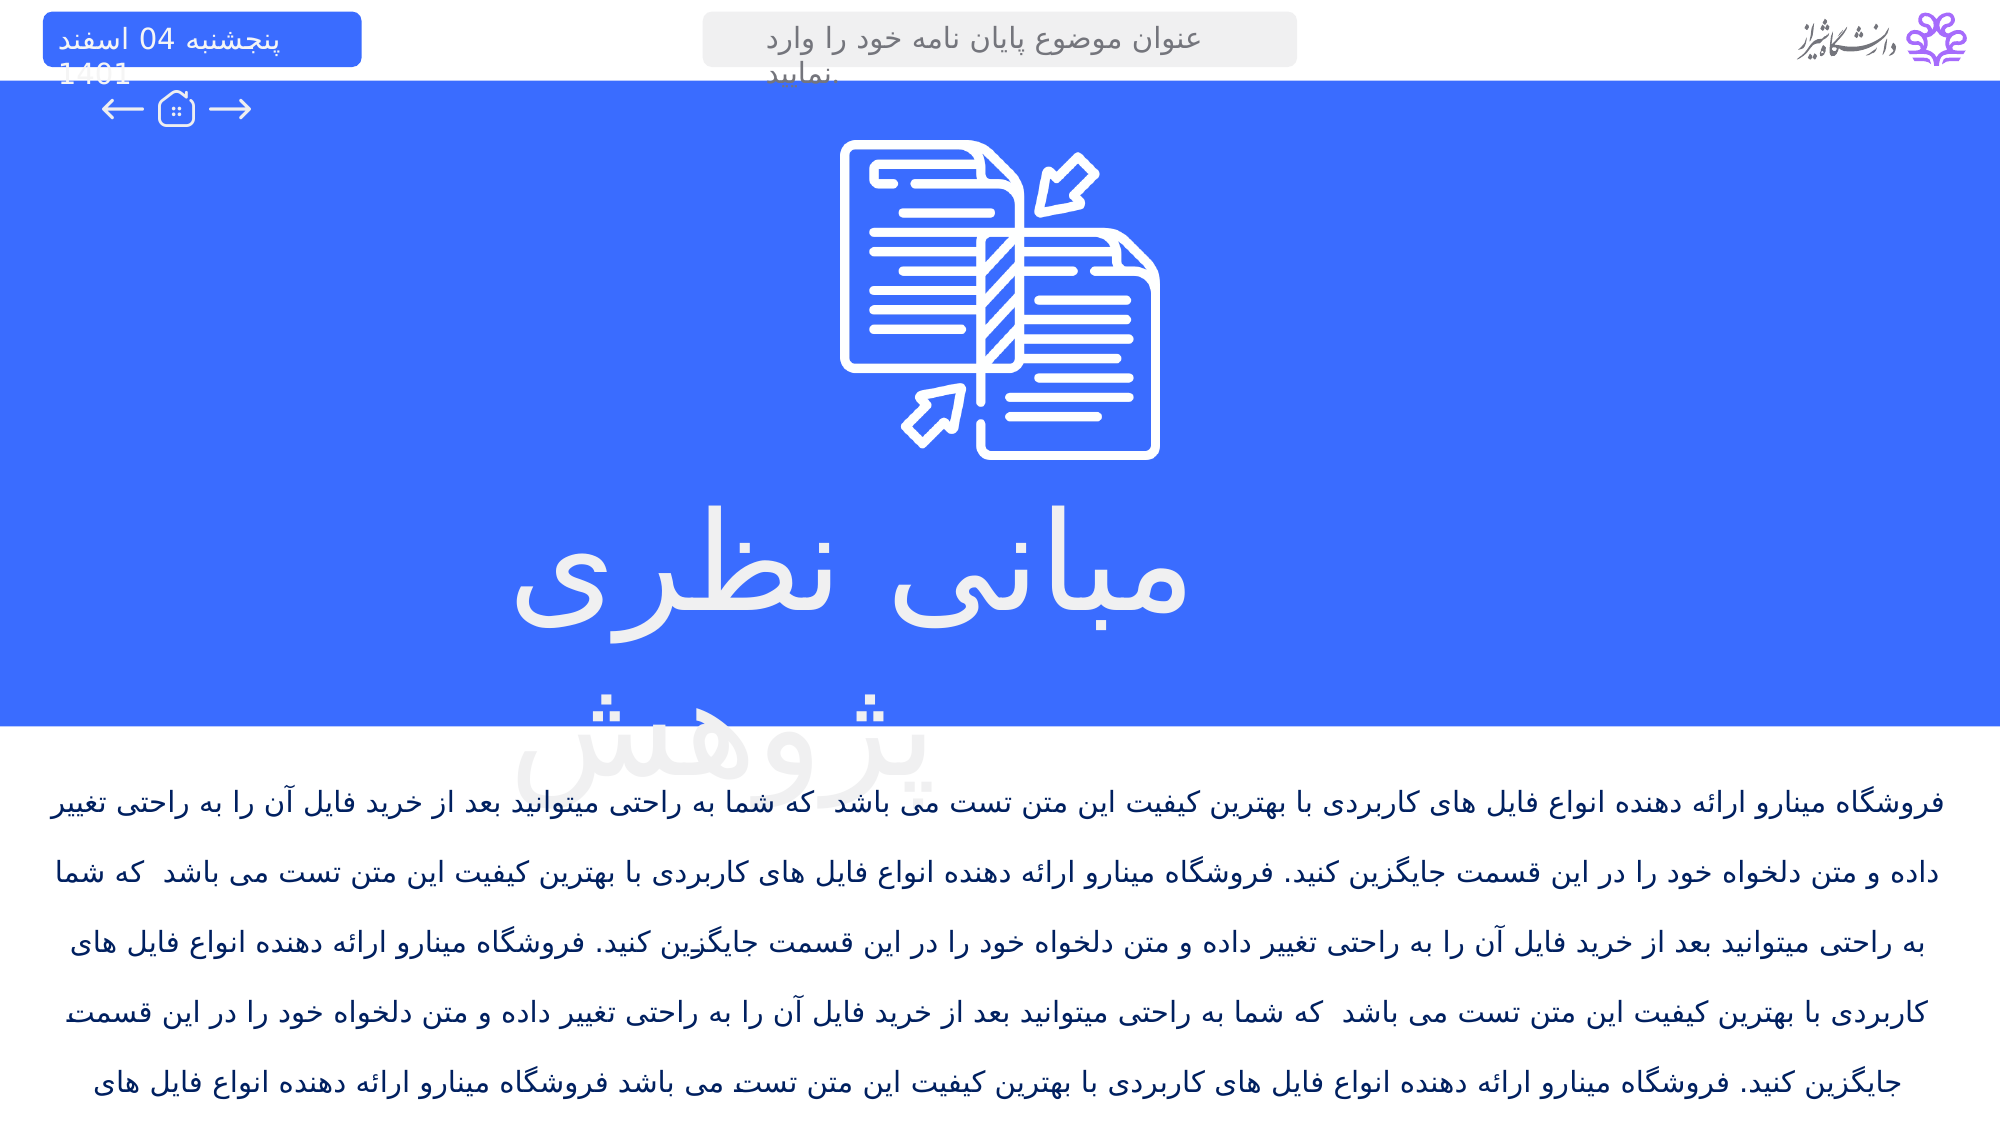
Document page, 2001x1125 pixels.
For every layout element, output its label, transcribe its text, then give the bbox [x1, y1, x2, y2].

picture [158, 90, 195, 127]
text_box فروشگاه مینارو ارائه دهنده انواع فایل های کاربردی با بهترین کیفیت این متن تست می باشد که شما به راحتی میتوانید بعد از خرید فایل آن را به راحتی تغییر داده و متن دلخواه خود را در این قسمت جایگزین کنید. فروشگاه مینارو ارائه دهنده انواع فایل های کاربردی با بهترین کیفیت این متن تست می باشد که شما به راحتی میتوانید بعد از خرید فایل آن را به راحتی تغییر داده و متن دلخواه خود را در این قسمت جایگزین کنید. فروشگاه مینارو ارائه دهنده انواع فایل های کاربردی با بهترین کیفیت این متن تست می باشد که شما به راحتی میتوانید بعد از خرید فایل آن را به راحتی تغییر داده و متن دلخواه خود را در این قسمت جایگزین کنید. فروشگاه مینارو ارائه دهنده انواع فایل های کاربردی با بهترین کیفیت این متن تست می باشد فروشگاه مینارو ارائه دهنده انواع فایل های کاربردی با بهترین کیفیت این متن تست می باشد [28, 741, 1969, 1125]
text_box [1906, 12, 1967, 66]
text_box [494, 140, 1506, 648]
text_box پنجشنبه 04 اسفند 1401 [43, 12, 370, 98]
picture [209, 88, 251, 130]
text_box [1796, 18, 1897, 60]
text_box عنوان موضوع پایان نامه خود را وارد نمایید. [750, 12, 1250, 97]
picture [102, 88, 144, 130]
